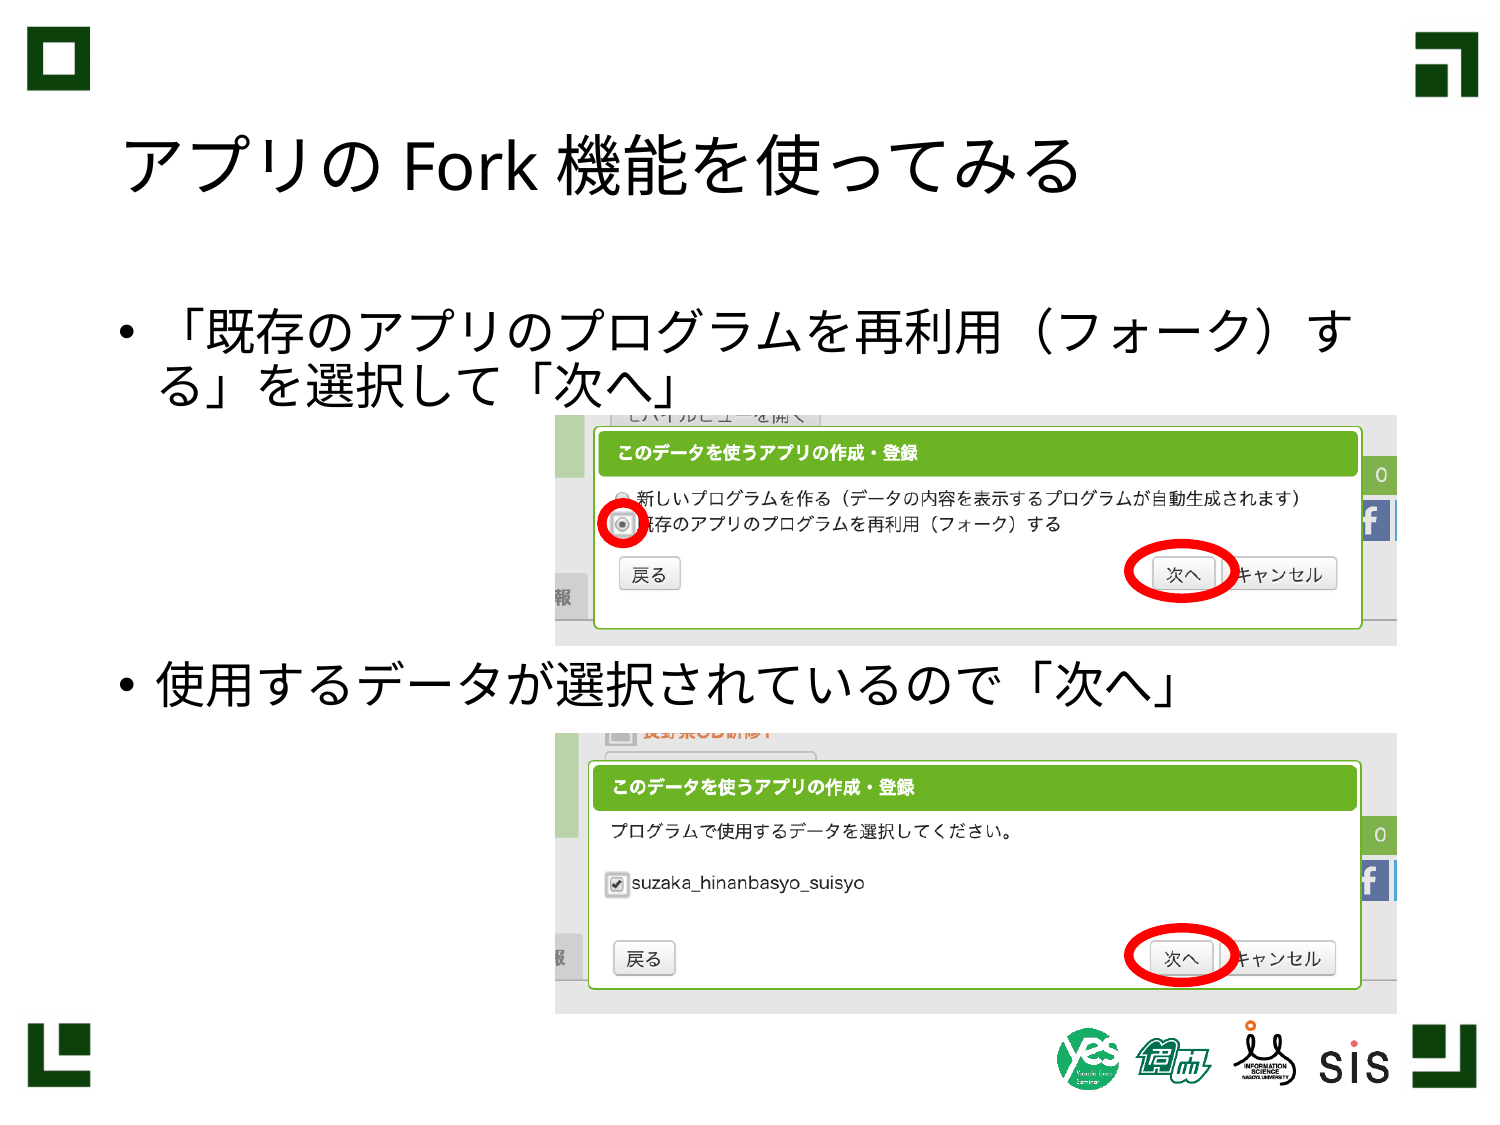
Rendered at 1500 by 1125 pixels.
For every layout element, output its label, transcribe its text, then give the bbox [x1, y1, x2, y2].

picture [1133, 1035, 1214, 1086]
picture [1315, 1037, 1393, 1086]
picture [1406, 23, 1489, 106]
picture [21, 22, 96, 95]
picture [1406, 1017, 1483, 1095]
picture [1233, 1020, 1296, 1086]
picture [1057, 1028, 1119, 1090]
picture [555, 733, 1397, 1014]
title アプリのFork機能を使ってみる [103, 59, 1397, 278]
picture [19, 1015, 96, 1095]
list 「既存のアプリのプログラムを再利用（フォーク）する」を選択して「次へ」 使用するデータが選択されているので「次へ」 [103, 299, 1397, 1014]
picture [555, 415, 1397, 646]
